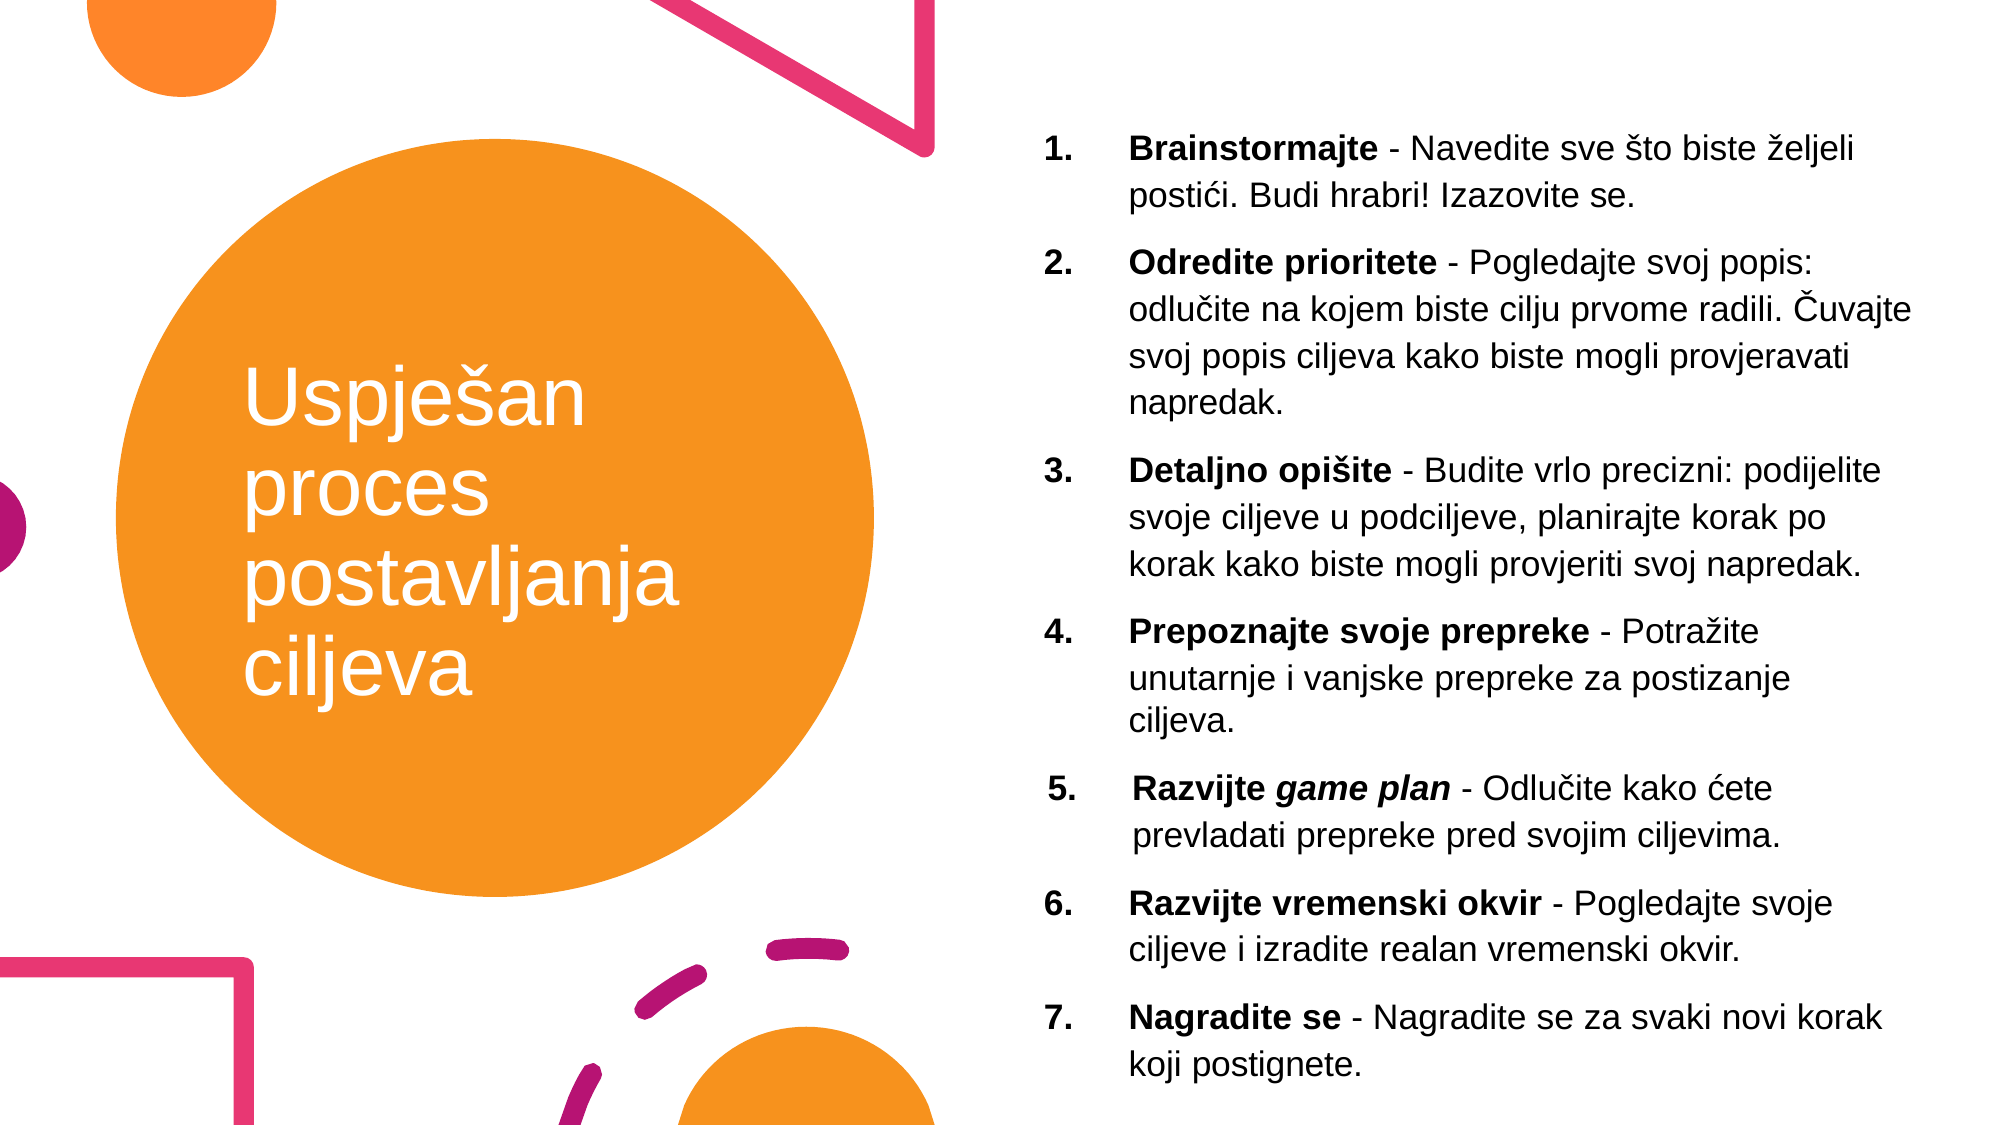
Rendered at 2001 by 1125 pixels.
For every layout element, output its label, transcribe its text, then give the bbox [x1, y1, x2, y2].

text_box [0, 481, 27, 573]
text_box Brainstormajte - Navedite sve što biste željeli postići. Budi hrabri! Izazovite se. Odredite prioritete - Pogledajte svoj popis: odlučite na kojem biste cilju prvome radili. Čuvajte svoj popis ciljeva kako biste mogli provjeravati napredak. Detaljno opišite - Budite vrlo precizni: podijelite svoje ciljeve u podciljeve, planirajte korak po korak kako biste mogli provjeriti svoj napredak. Prepoznajte svoje prepreke - Potražite unutarnje i vanjske prepreke za postizanje ciljeva. Razvijte game plan - Odlučite kako ćete prevladati prepreke pred svojim ciljevima. Razvijte vremenski okvir - Pogledajte svoje ciljeve i izradite realan vremenski okvir. Nagradite se - Nagradite se za svaki novi korak koji postignete. [1042, 118, 1916, 1084]
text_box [558, 937, 935, 1125]
text_box [0, 957, 254, 1125]
text_box Uspješan proces postavljanja ciljeva [240, 341, 685, 714]
text_box [115, 138, 874, 897]
text_box [649, 0, 935, 158]
text_box [86, 0, 277, 97]
